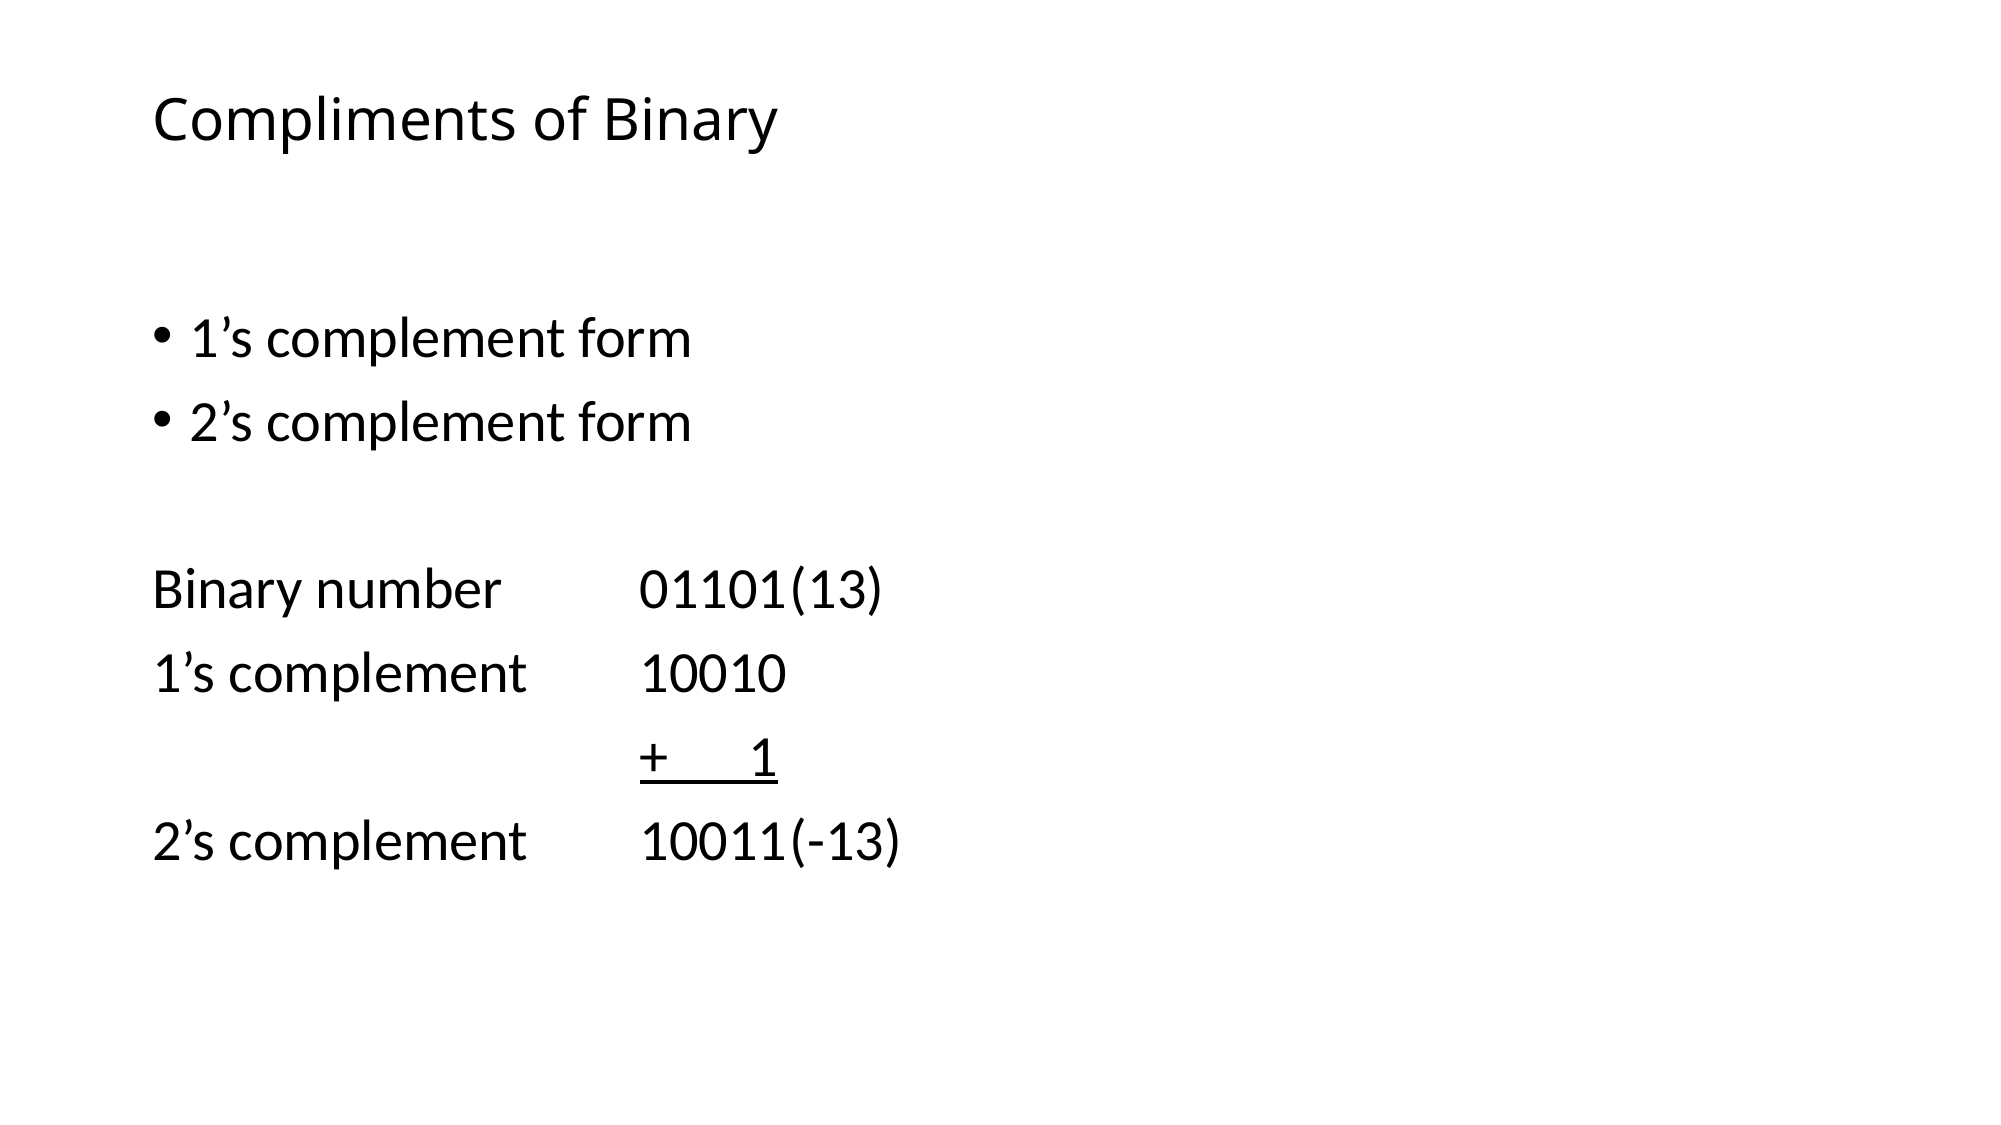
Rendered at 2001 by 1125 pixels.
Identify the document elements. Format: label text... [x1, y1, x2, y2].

list 1’s complement form 2’s complement form Binary number 01101 (13) 1’s complement 10010 + 1 2’s complement 10011 (-13) [137, 299, 1863, 1014]
title Compliments of Binary [137, 59, 1863, 185]
